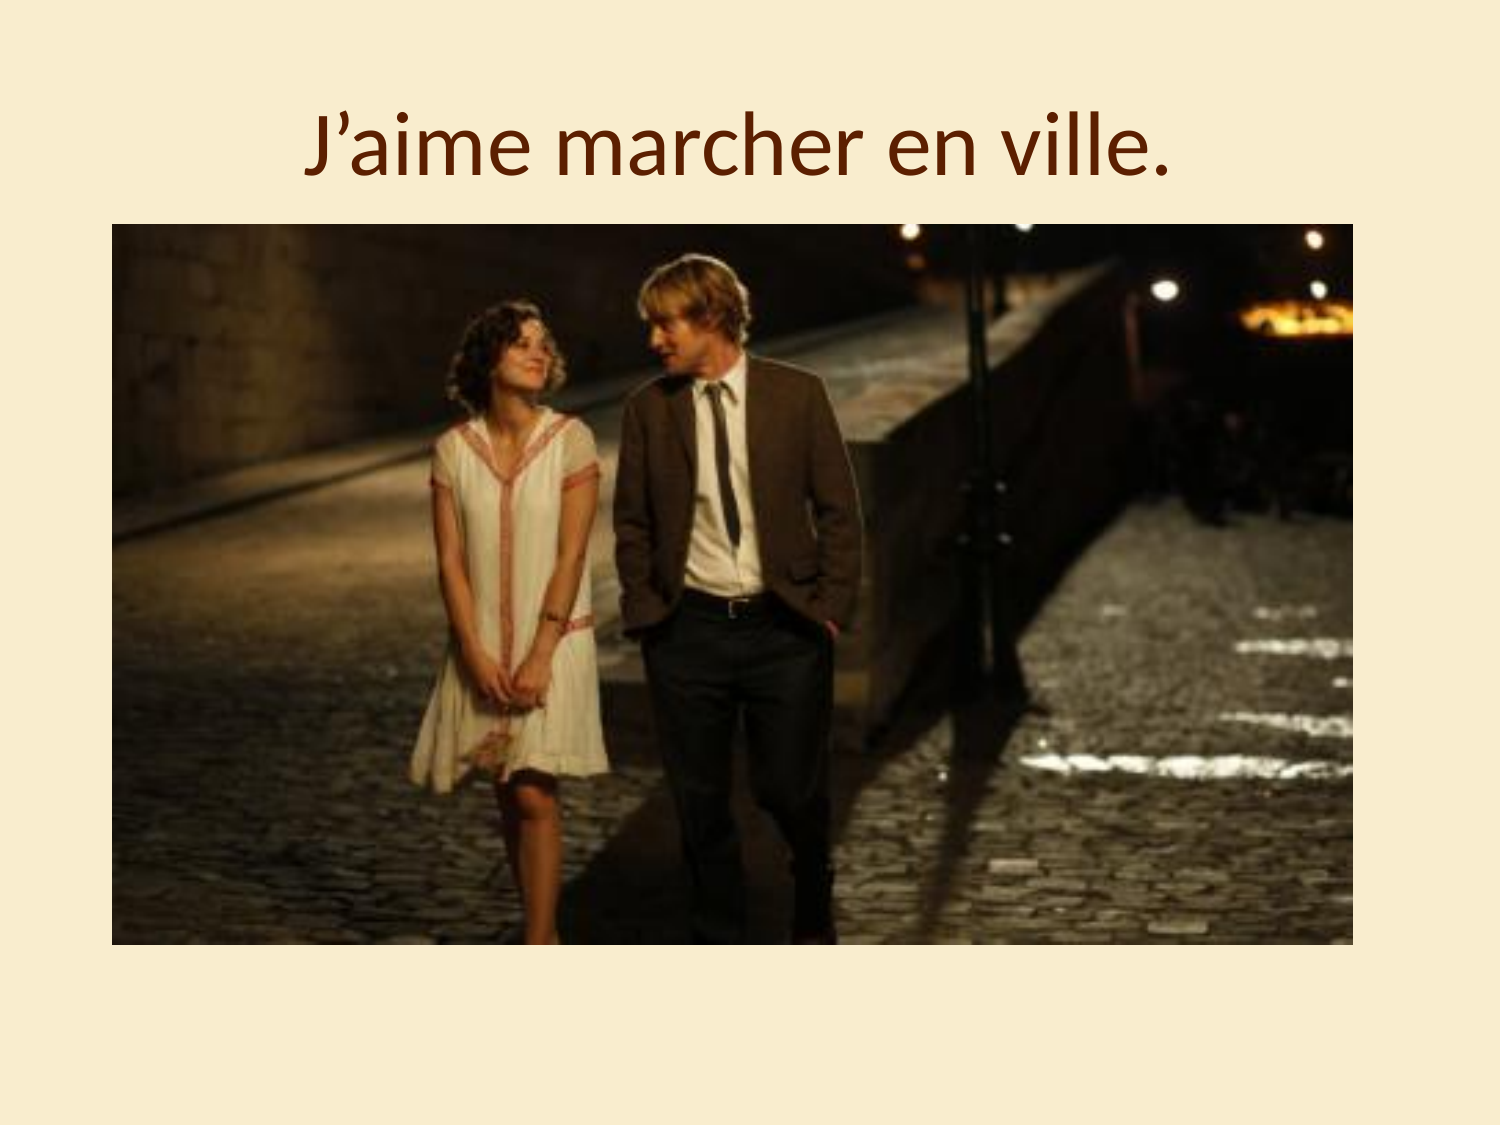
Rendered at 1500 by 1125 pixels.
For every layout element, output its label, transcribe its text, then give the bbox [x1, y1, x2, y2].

title J’aime marcher en ville. [75, 45, 1425, 233]
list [112, 224, 1354, 945]
